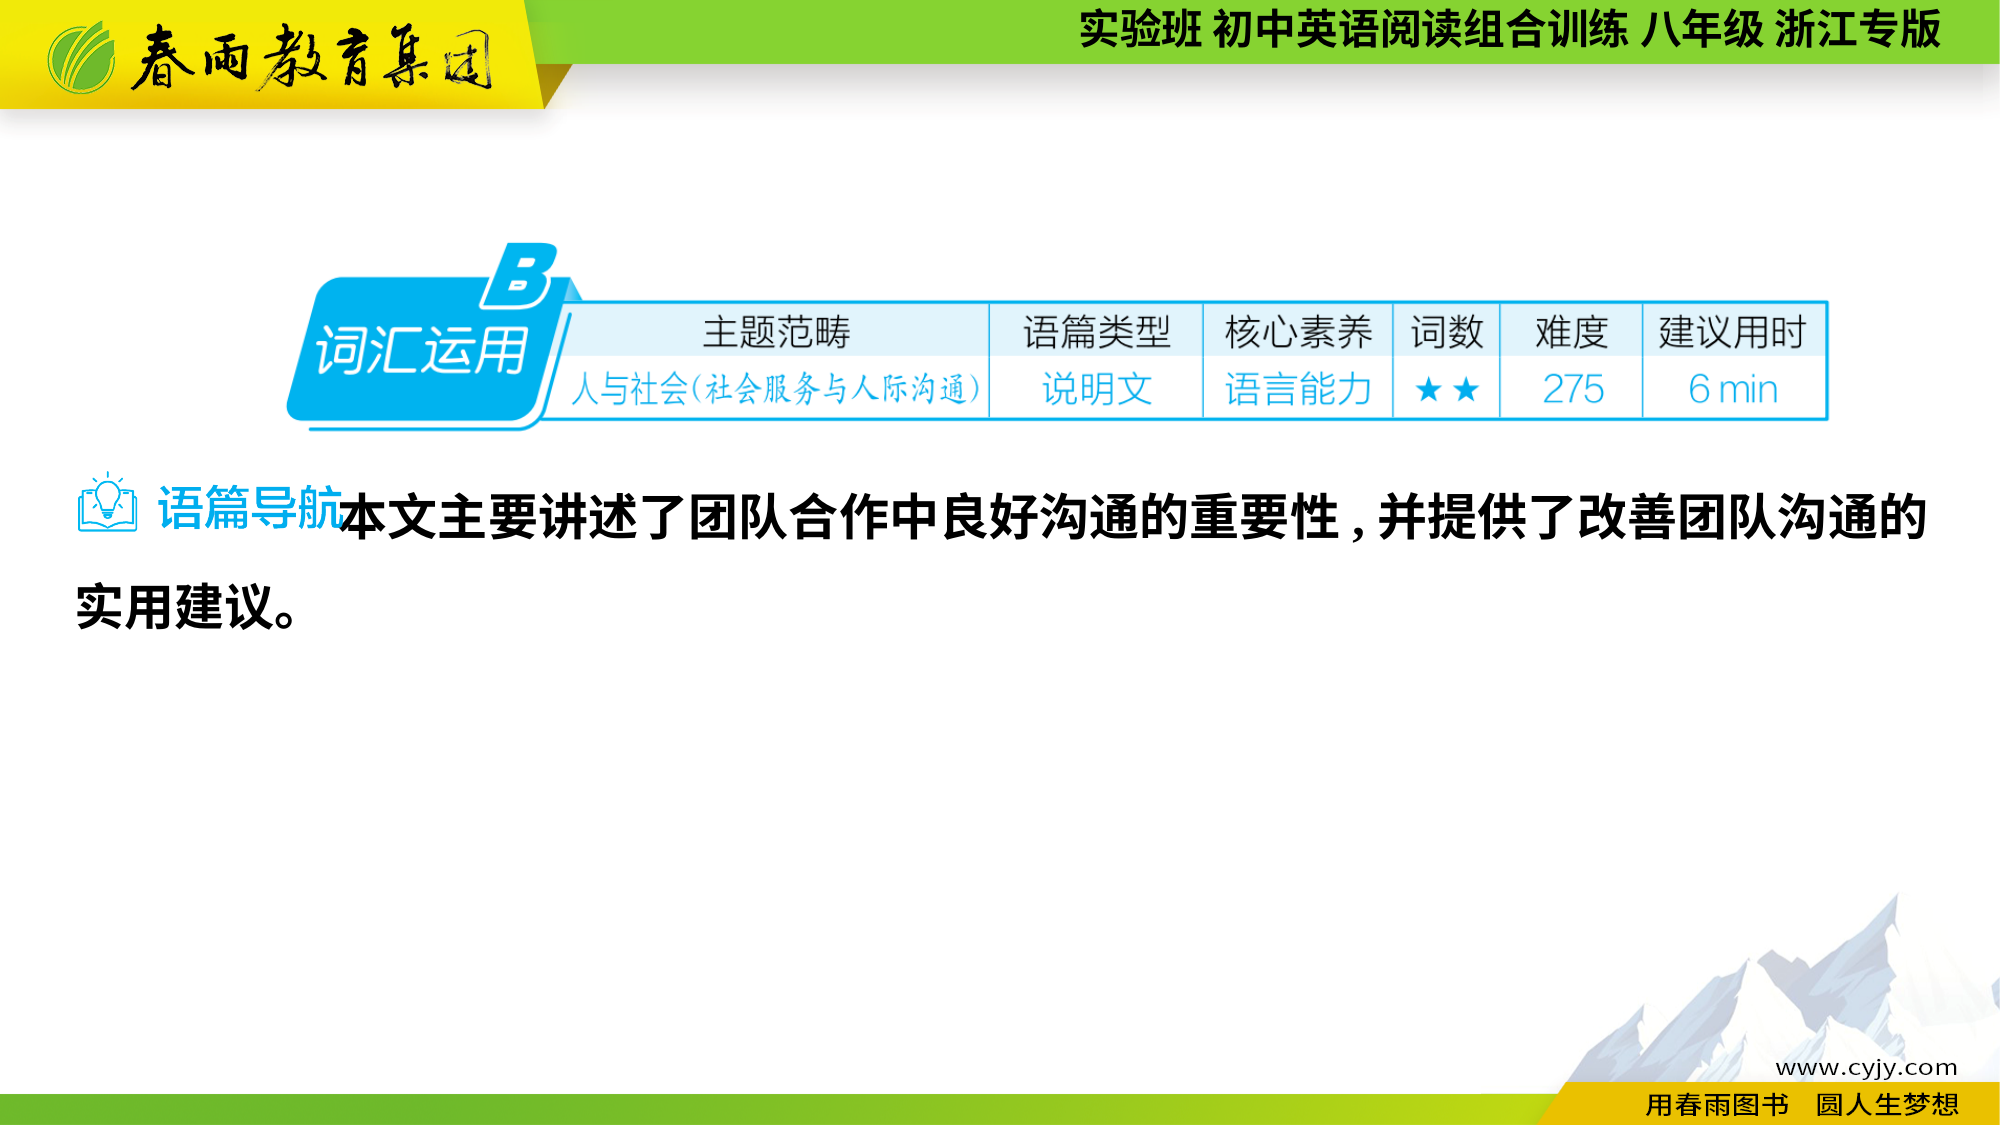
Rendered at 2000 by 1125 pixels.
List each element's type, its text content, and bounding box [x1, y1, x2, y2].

picture [0, 0, 2000, 1125]
list 本文主要讲述了团队合作中良好沟通的重要性,并提供了改善团队沟通的实用建议。 [59, 448, 1944, 646]
